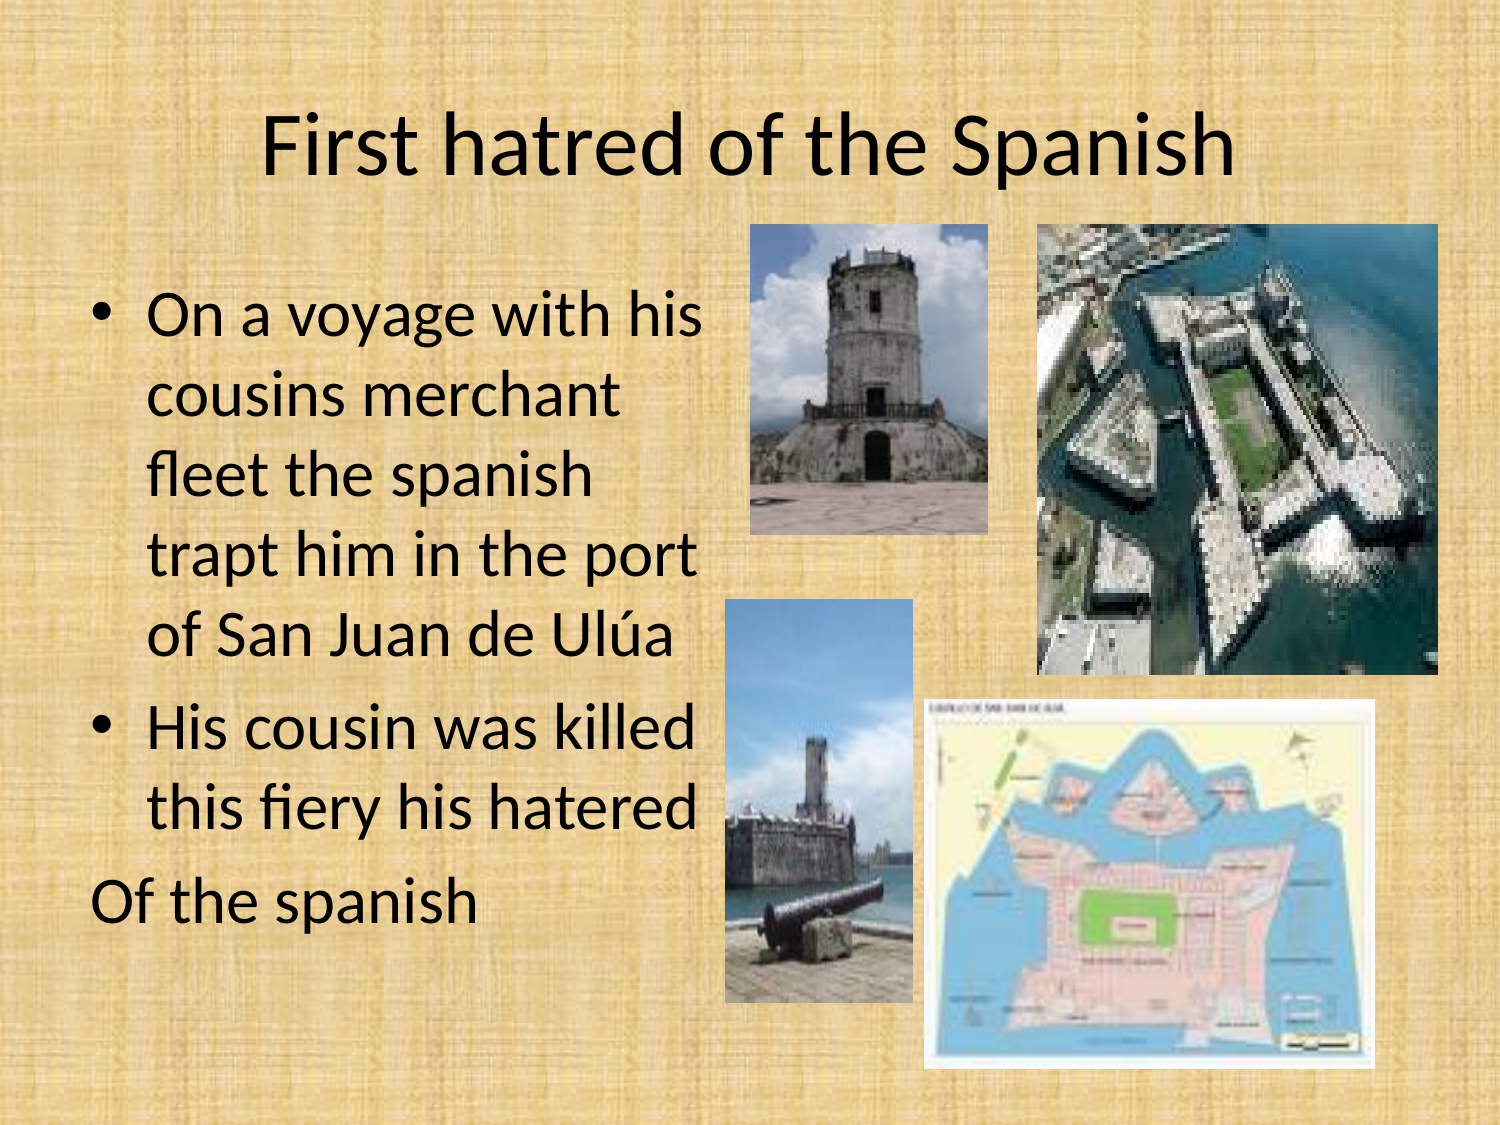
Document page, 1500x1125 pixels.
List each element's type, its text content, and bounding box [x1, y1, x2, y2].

title First hatred of the Spanish [75, 45, 1425, 233]
list On a voyage with his cousins merchant fleet the spanish trapt him in the port of San Juan de Ulúa His cousin was killed this fiery his hatered Of the spanish [75, 262, 738, 1005]
picture [0, 0, 1500, 1125]
